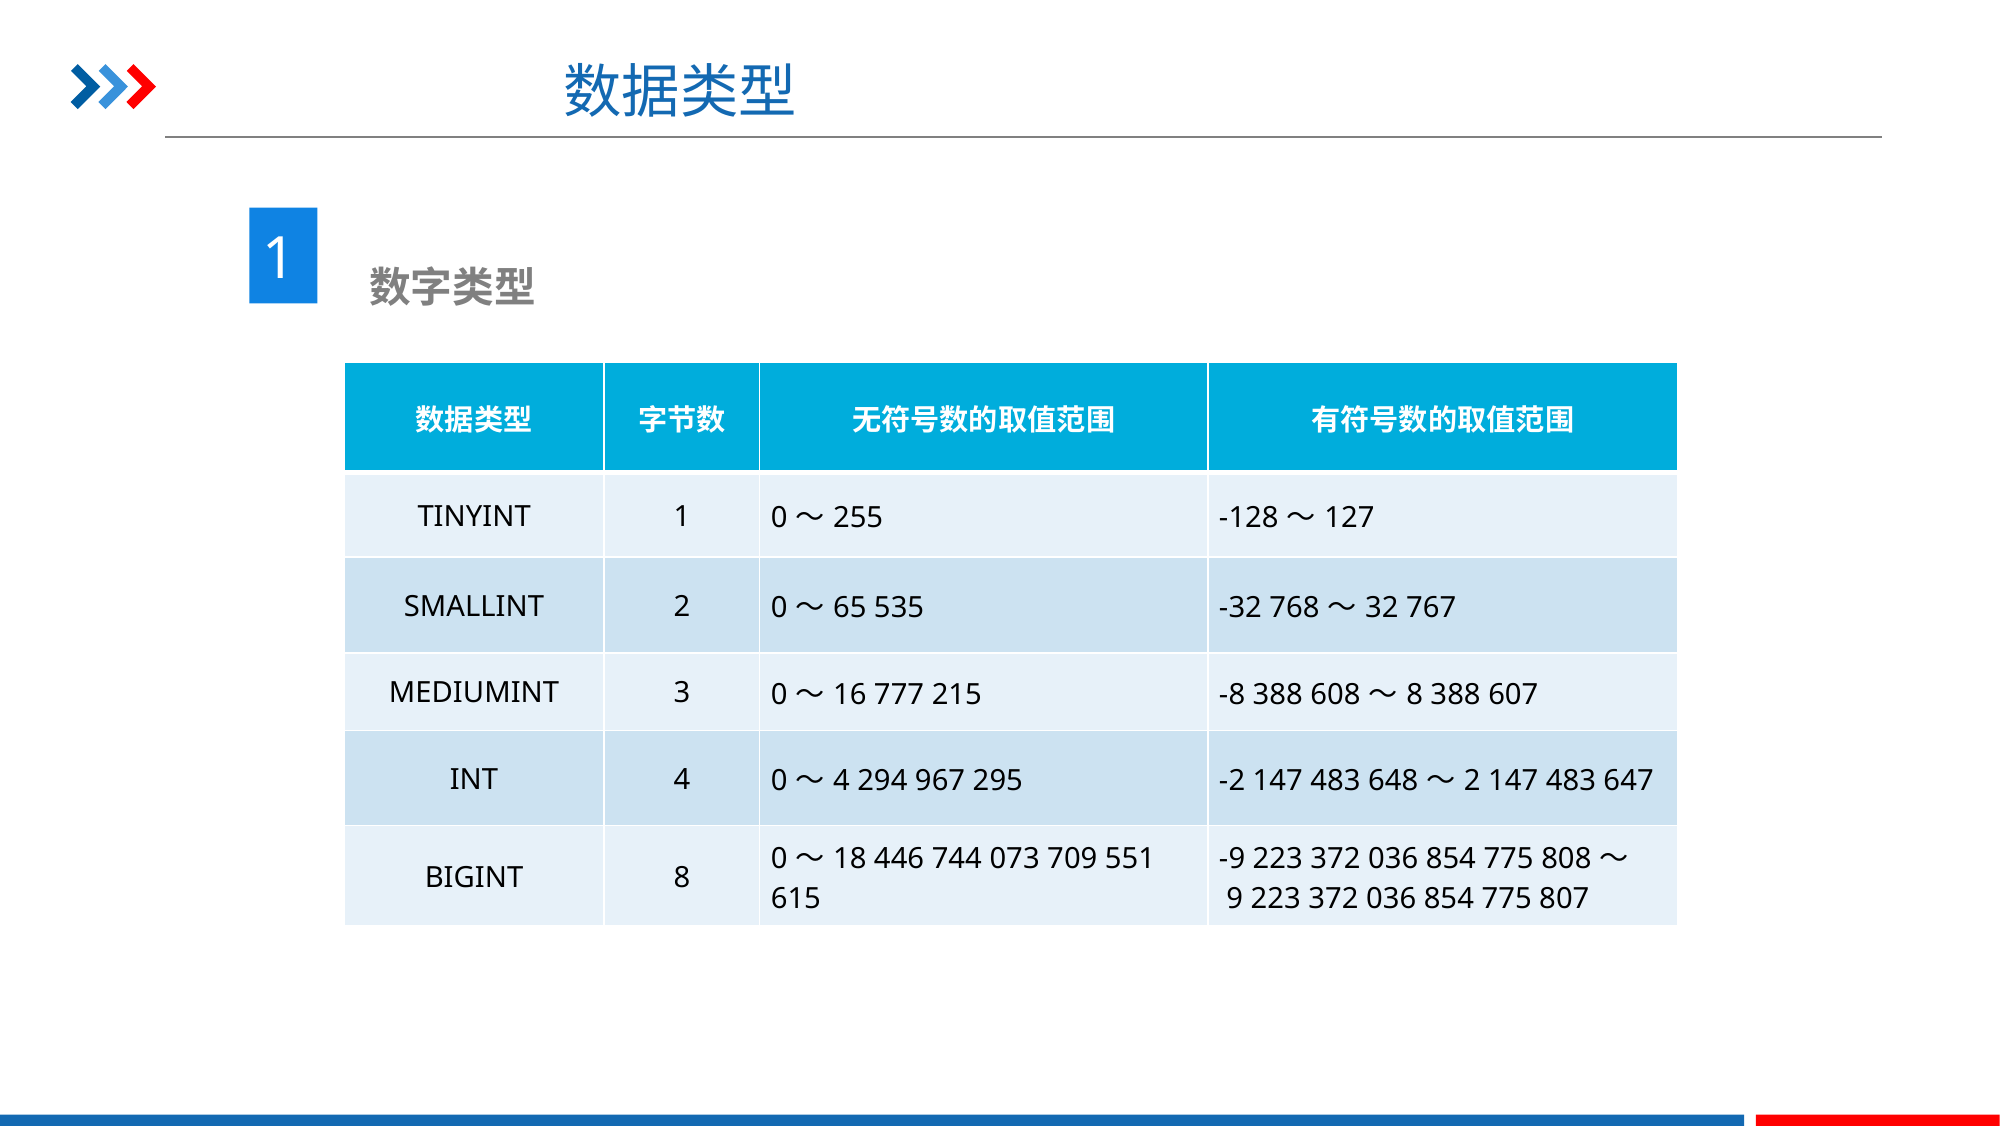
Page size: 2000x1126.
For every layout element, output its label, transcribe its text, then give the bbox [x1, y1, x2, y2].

table_cell TINYINT [345, 475, 603, 556]
text_box 数字类型 [319, 245, 1092, 380]
table_cell 0～65 535 [760, 558, 1207, 652]
table_cell -128～127 [1209, 475, 1677, 556]
table_cell -9 223 372 036 854 775 808～ 9 223 372 036 854 775 807 [1209, 826, 1677, 925]
table_header 无符号数的取值范围 [760, 363, 1207, 470]
table_cell SMALLINT [345, 558, 603, 652]
title 数据类型 [521, 25, 1296, 153]
table_cell 0～16 777 215 [760, 654, 1207, 730]
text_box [249, 207, 318, 304]
table_cell 2 [605, 558, 759, 652]
table_cell 1 [605, 475, 759, 556]
table_cell -2 147 483 648～2 147 483 647 [1209, 731, 1677, 825]
table_cell -32 768～32 767 [1209, 558, 1677, 652]
table_cell MEDIUMINT [345, 654, 603, 730]
table_header 字节数 [605, 363, 759, 470]
table_cell 0～4 294 967 295 [760, 731, 1207, 825]
table_header 数据类型 [345, 363, 603, 470]
table_cell -8 388 608～8 388 607 [1209, 654, 1677, 730]
table_cell 4 [605, 731, 759, 825]
table_cell 0～255 [760, 475, 1207, 556]
table_cell 8 [605, 826, 759, 925]
table_cell 3 [605, 654, 759, 730]
table_header 有符号数的取值范围 [1209, 363, 1677, 470]
table_cell BIGINT [345, 826, 603, 925]
table_cell INT [345, 731, 603, 825]
table_cell 0～18 446 744 073 709 551 615 [760, 826, 1207, 925]
